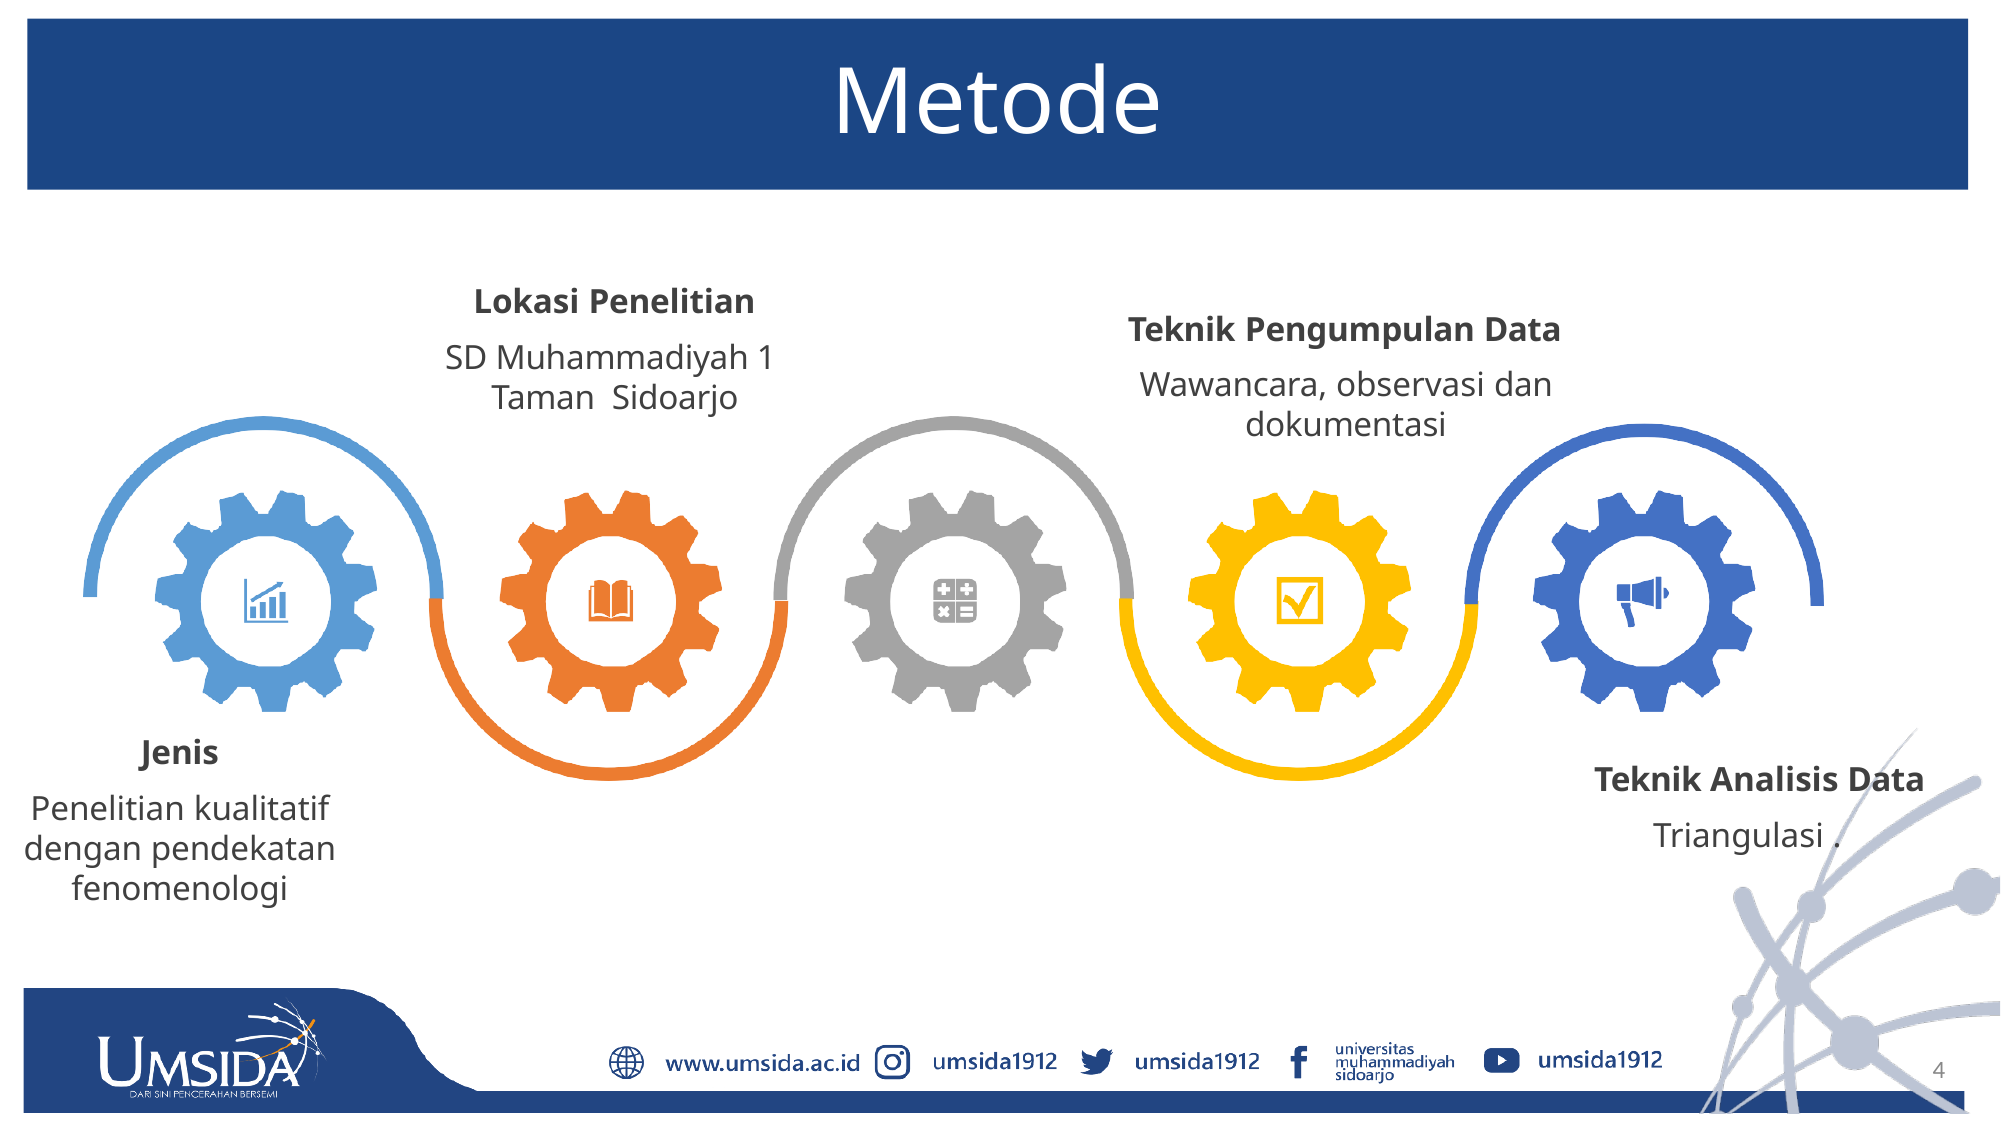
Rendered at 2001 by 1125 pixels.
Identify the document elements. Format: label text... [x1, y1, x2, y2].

list Jenis Penelitian kualitatif dengan pendekatan fenomenologi [0, 714, 352, 1125]
title Metode [27, 18, 1969, 190]
text_box Lokasi Penelitian SD Muhammadiyah 1 Taman Sidoarjo [425, 263, 803, 416]
picture [23, 51, 2001, 1114]
text_box Teknik Pengumpulan Data Wawancara, observasi dan dokumentasi [1104, 290, 1586, 416]
text_box Teknik Analisis Data Triangulasi . [1528, 740, 1956, 854]
